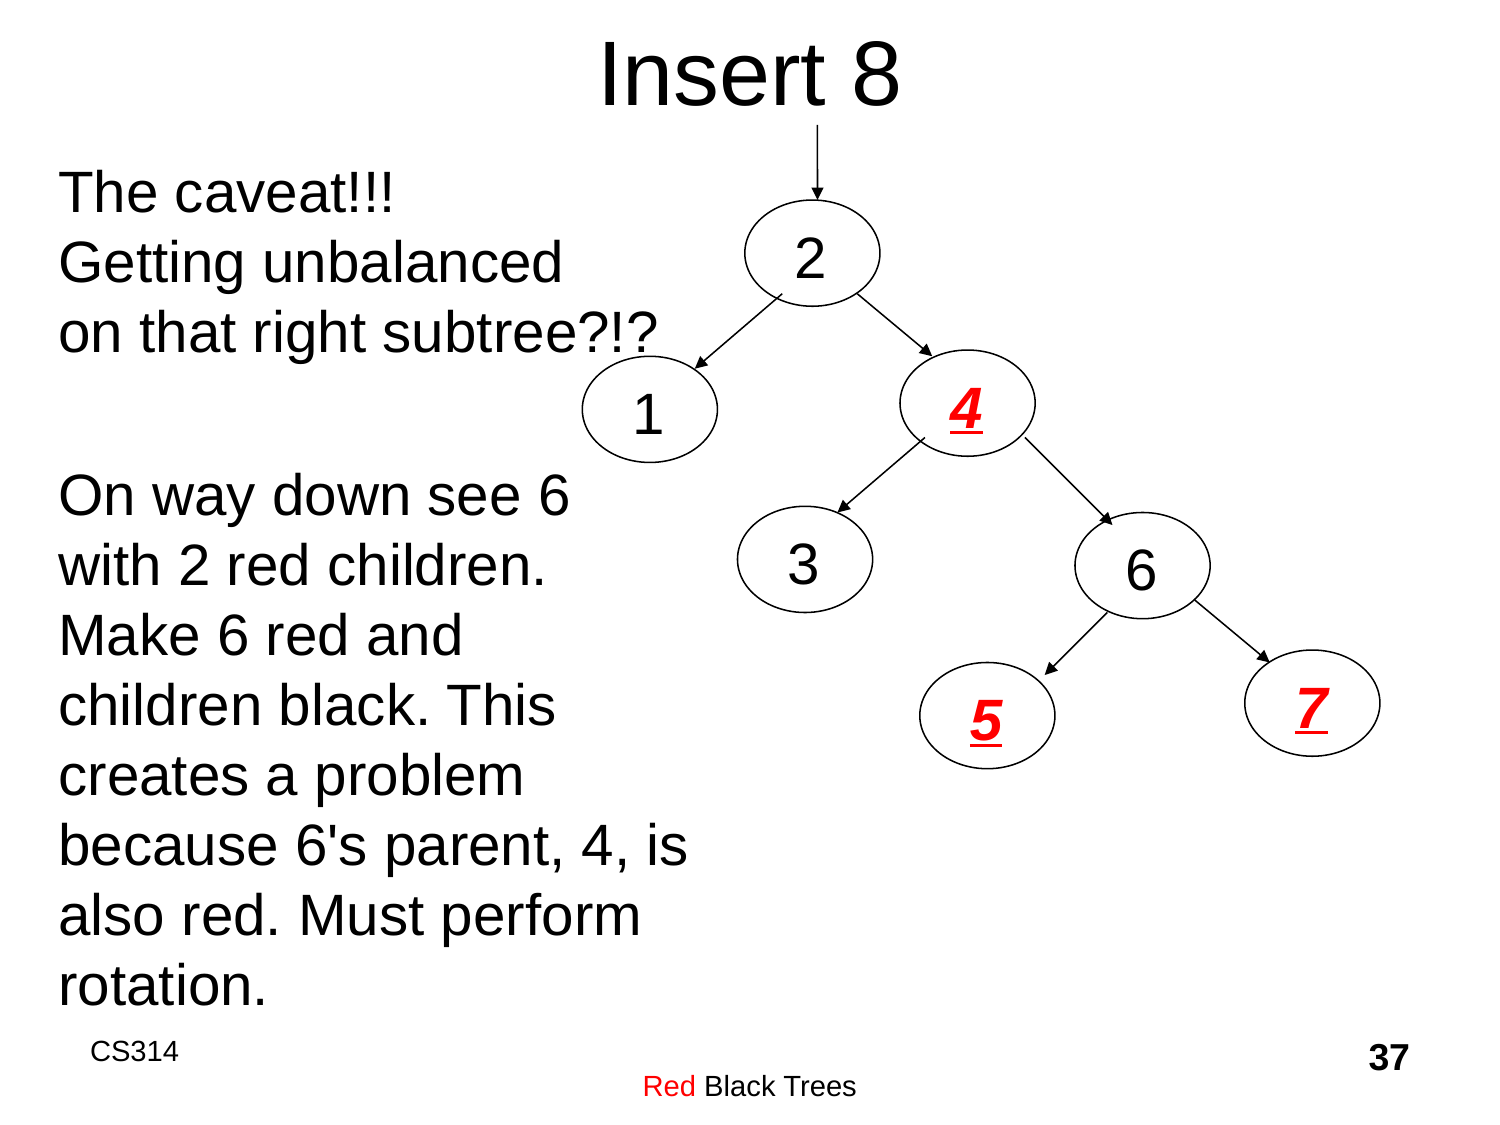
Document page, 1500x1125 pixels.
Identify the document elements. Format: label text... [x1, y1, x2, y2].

footer Red Black Trees [462, 1024, 1038, 1101]
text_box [582, 356, 718, 463]
title Insert 8 [112, 0, 1388, 163]
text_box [744, 199, 881, 307]
slide_number 37 [1112, 1024, 1426, 1101]
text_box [919, 662, 1056, 769]
text_box [841, 462, 897, 504]
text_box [1074, 512, 1211, 619]
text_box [737, 506, 873, 613]
text_box [811, 124, 824, 198]
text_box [1244, 649, 1381, 757]
text_box The caveat!!! Getting unbalanced on that right subtree?!? On way down see 6 with 2 red children. Make 6 red and children black. This creates a problem because 6's parent, 4, is also red. Must perform rotation. [43, 146, 706, 1025]
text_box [899, 349, 1036, 457]
text_box [881, 313, 929, 348]
slide_number CS314 [74, 1025, 451, 1101]
